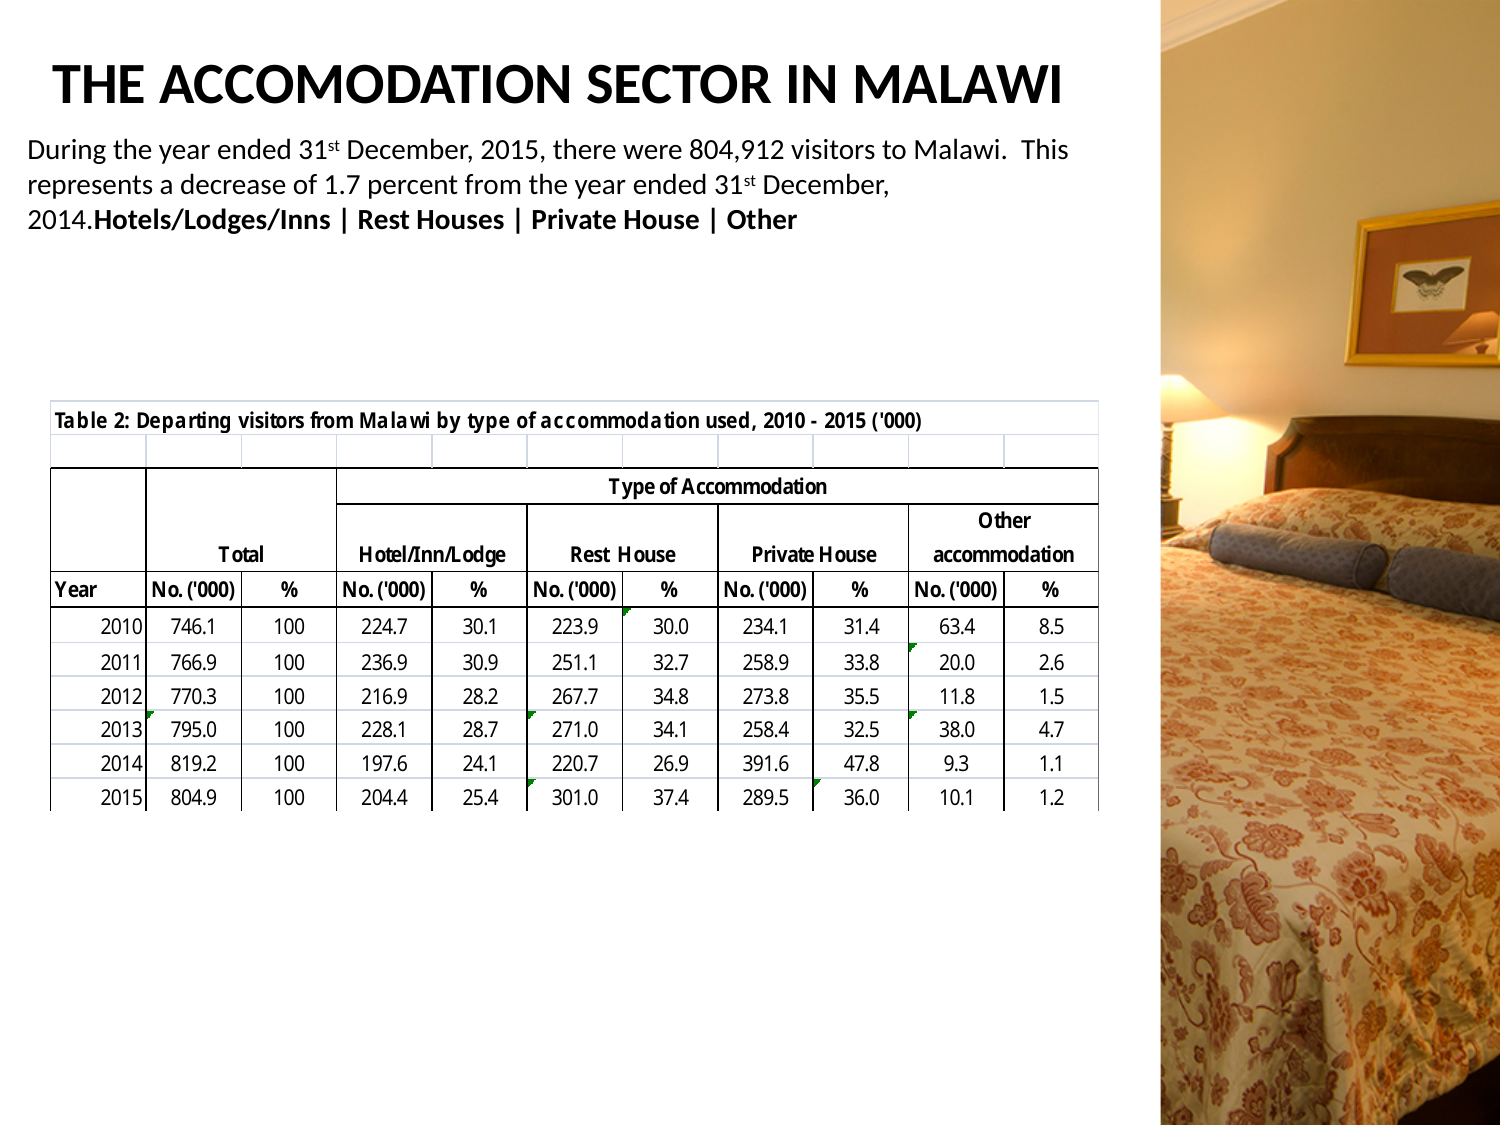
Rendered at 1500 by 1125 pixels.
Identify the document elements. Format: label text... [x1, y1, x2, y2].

text_box THE ACCOMODATION SECTOR IN MALAWI [37, 37, 1113, 123]
picture [0, 0, 1500, 1125]
text_box During the year ended 31st December, 2015, there were 804,912 visitors to Malawi. This represents a decrease of 1.7 percent from the year ended 31st December, 2014.Hotels/Lodges/Inns | Rest Houses | Private House | Other [12, 123, 1138, 243]
